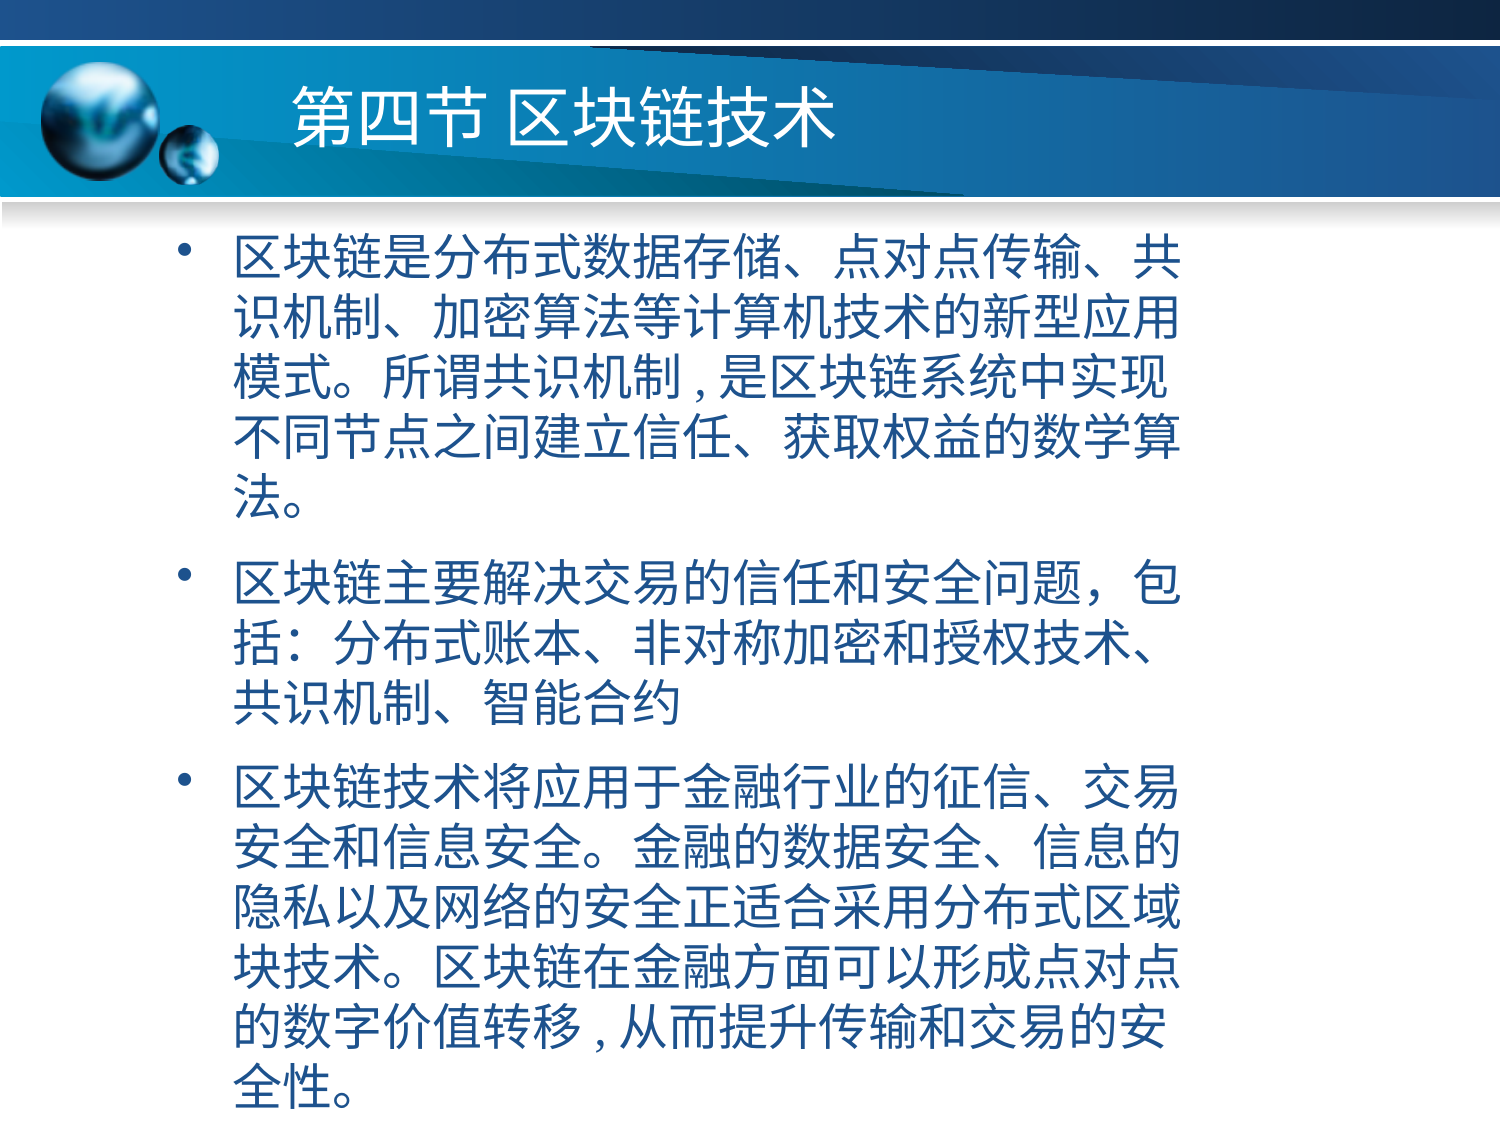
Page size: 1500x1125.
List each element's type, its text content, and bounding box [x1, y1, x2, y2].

picture [160, 126, 218, 184]
text_box 区块链主要解决交易的信任和安全问题，包括：分布式账本、非对称加密和授权技术、共识机制、智能合约 [161, 543, 1200, 739]
title 第四节 区块链技术 [274, 44, 1363, 188]
text_box 区块链是分布式数据存储、点对点传输、共识机制、加密算法等计算机技术的新型应用模式。所谓共识机制,是区块链系统中实现不同节点之间建立信任、获取权益的数学算法。 [161, 217, 1200, 533]
text_box 区块链技术将应用于金融行业的征信、交易安全和信息安全。金融的数据安全、信息的隐私以及网络的安全正适合采用分布式区域块技术。区块链在金融方面可以形成点对点的数字价值转移,从而提升传输和交易的安全性。 [161, 748, 1200, 1123]
picture [42, 63, 159, 180]
